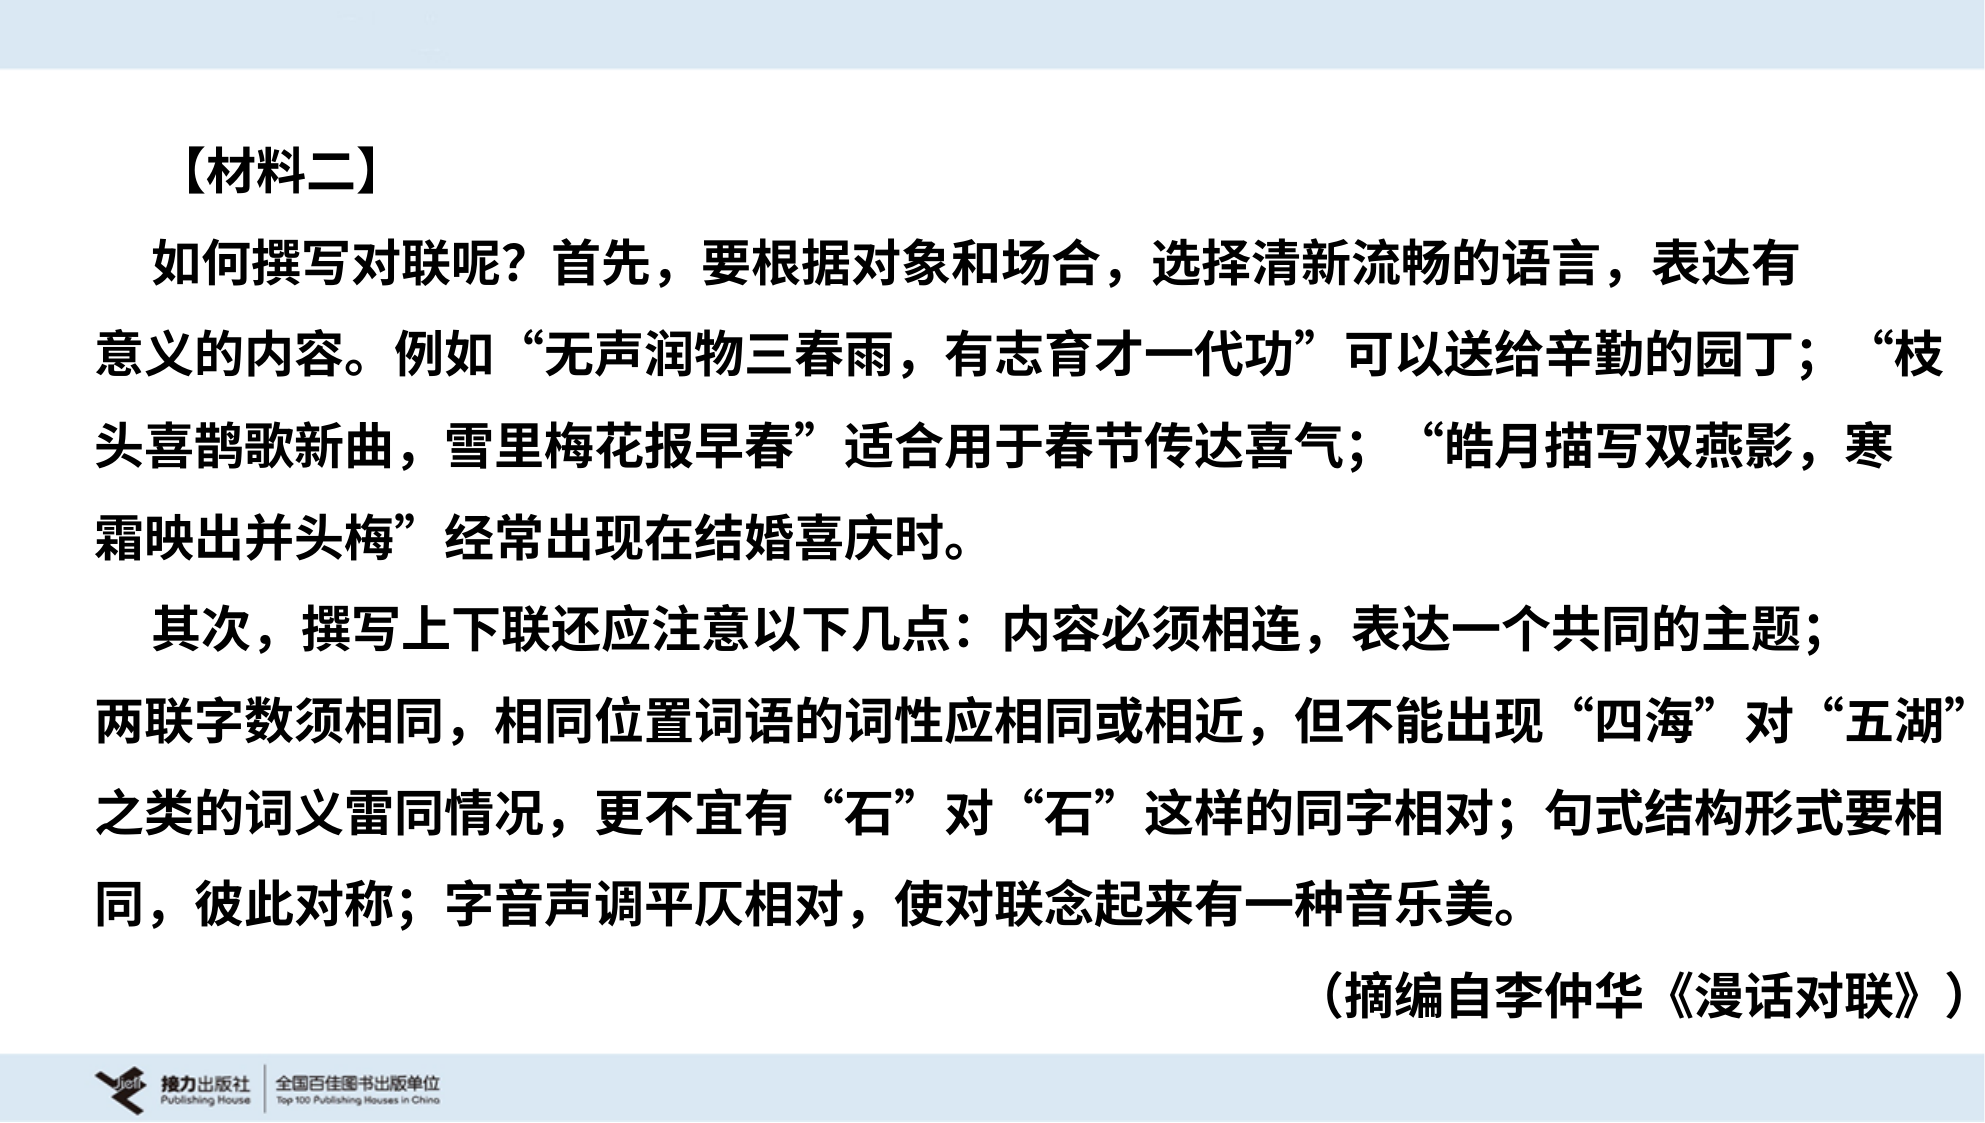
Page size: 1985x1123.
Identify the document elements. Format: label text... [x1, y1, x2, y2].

picture [0, 0, 1985, 1122]
text_box 【材料二】 如何撰写对联呢？首先，要根据对象和场合，选择清新流畅的语言，表达有 意义的内容。例如“无声润物三春雨，有志育才一代功”可以送给辛勤的园丁；“枝 头喜鹊歌新曲，雪里梅花报早春”适合用于春节传达喜气；“皓月描写双燕影，寒 霜映出并头梅”经常出现在结婚喜庆时。 其次，撰写上下联还应注意以下几点：内容必须相连，表达一个共同的主题； 两联字数须相同，相同位置词语的词性应相同或相近，但不能出现“四海”对“五湖” 之类的词义雷同情况，更不宜有“石”对“石”这样的同字相对；句式结构形式要相 同，彼此对称；字音声调平仄相对，使对联念起来有一种音乐美。 （摘编自李仲华《漫话对联》） [94, 107, 1892, 1025]
